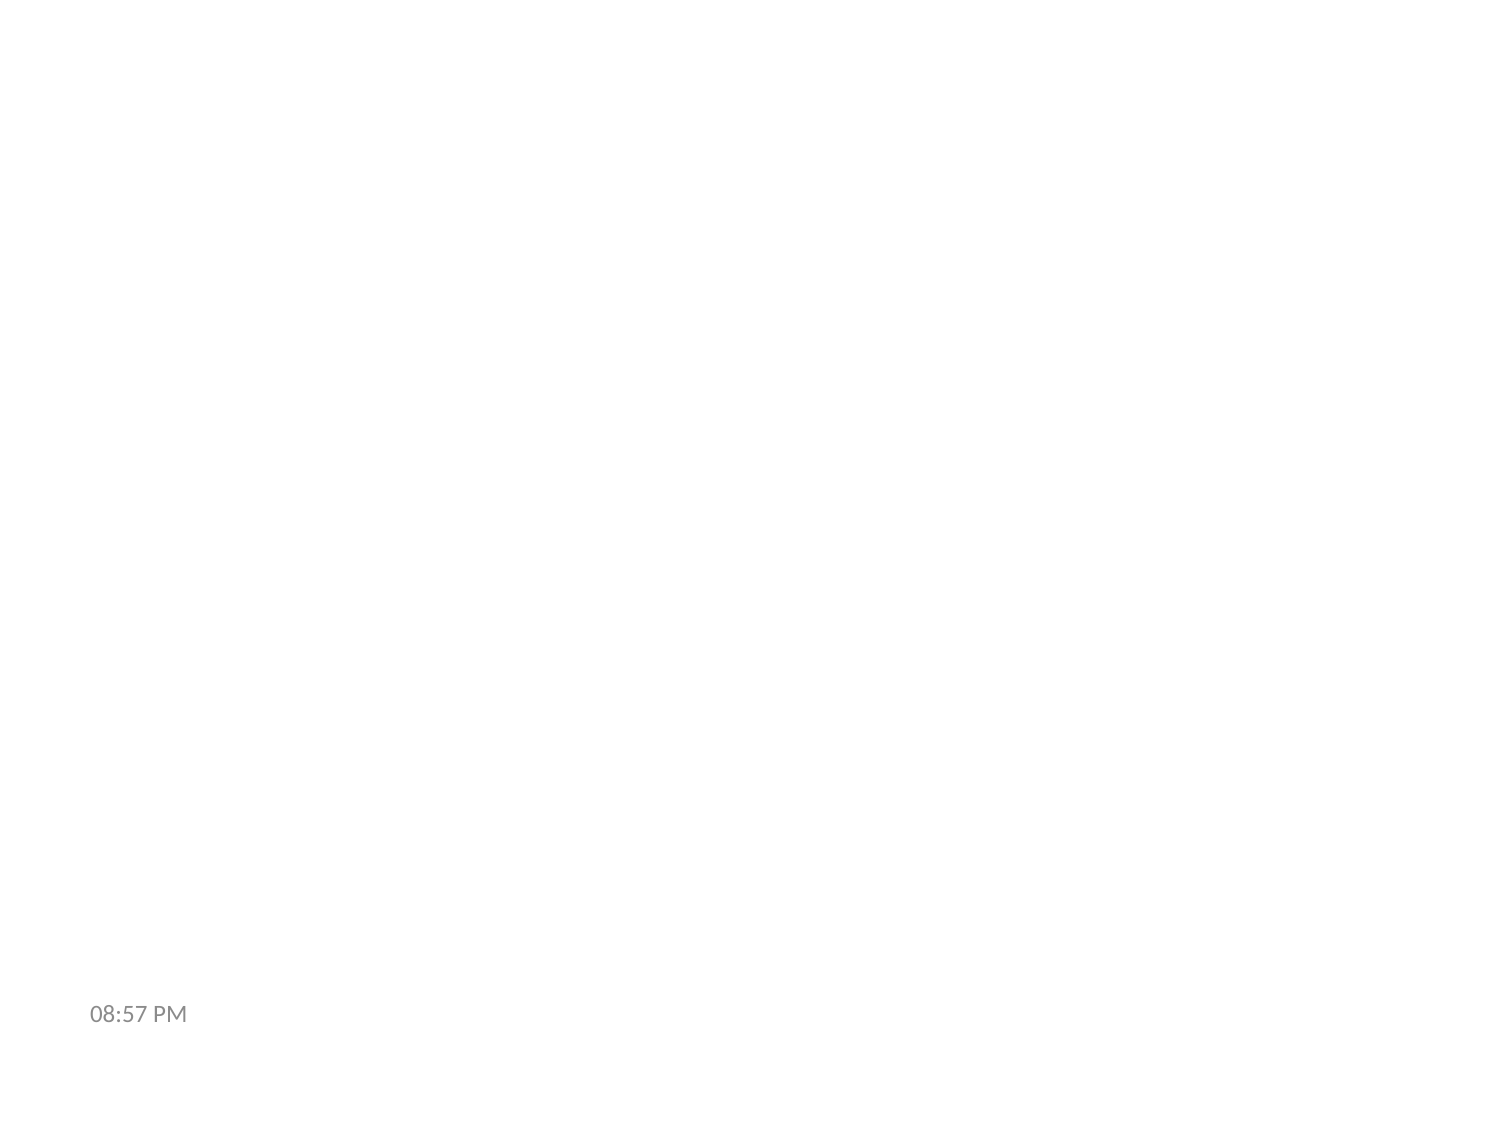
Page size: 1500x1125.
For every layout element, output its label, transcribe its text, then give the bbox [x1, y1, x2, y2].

text_box 3:35 PM [75, 982, 425, 1043]
